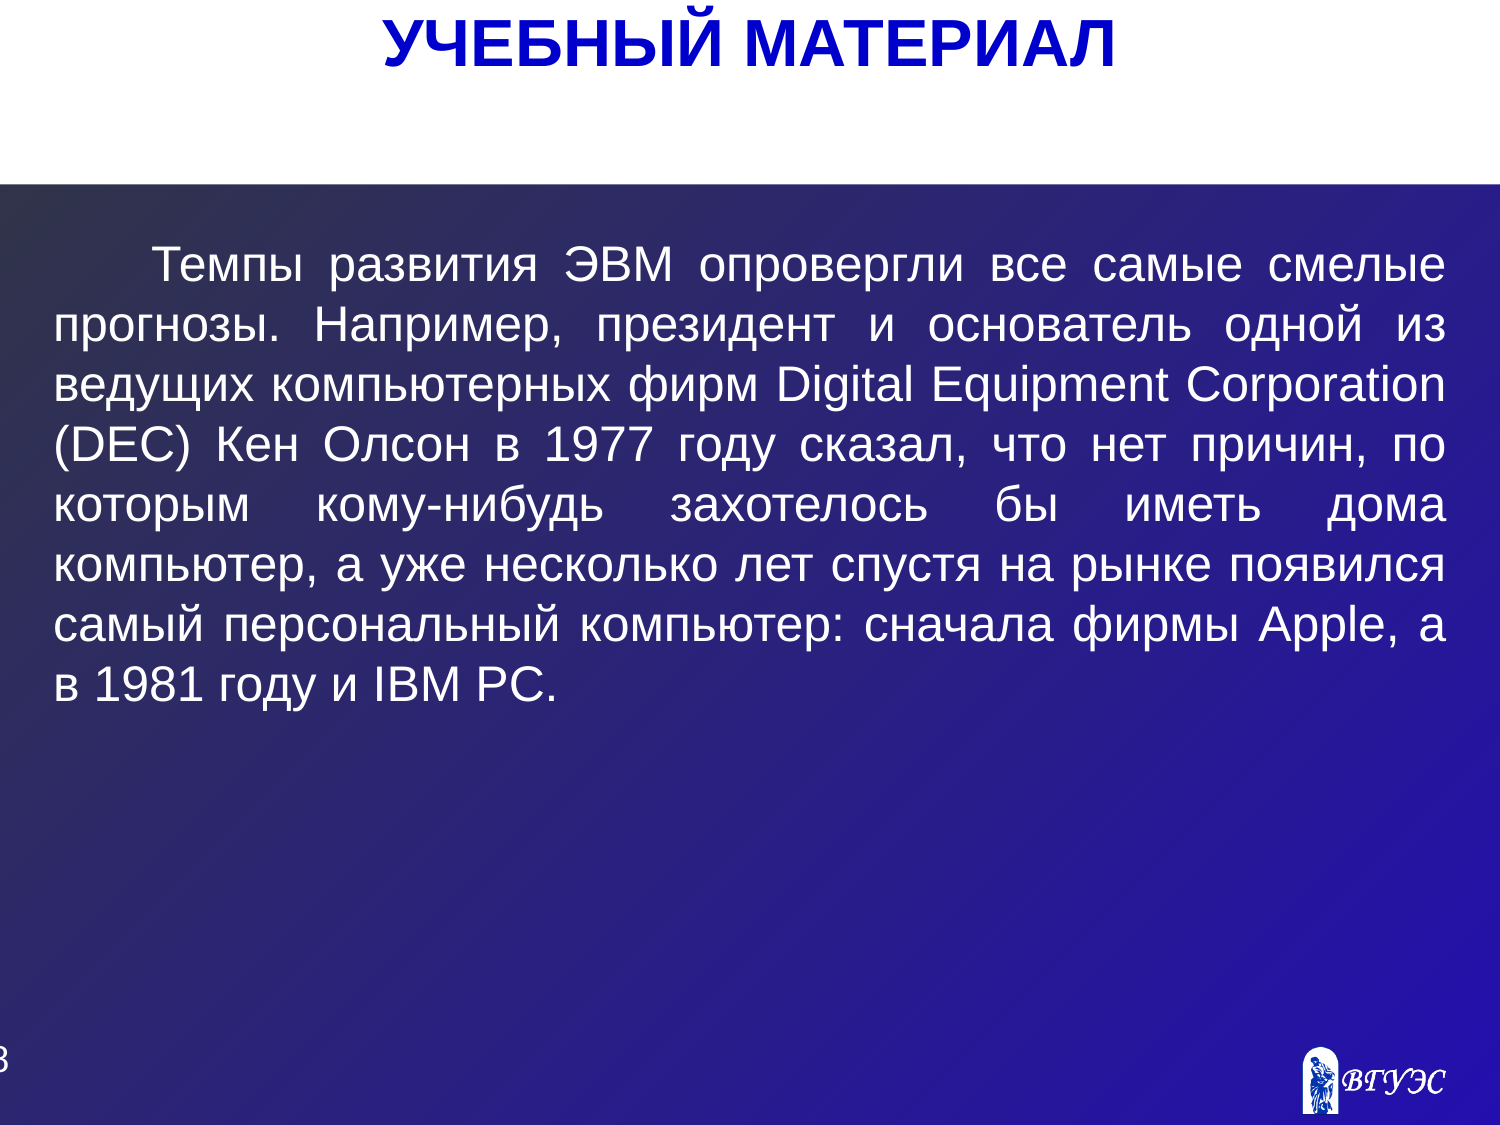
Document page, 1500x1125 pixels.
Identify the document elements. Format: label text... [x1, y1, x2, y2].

text_box Темпы развития ЭВМ опровергли все самые смелые прогнозы. Например, президент и основатель одной из ведущих компьютерных фирм Digital Equipment Corporation (DEC) Кен Олсон в 1977 году сказал, что нет причин, по которым кому-нибудь захотелось бы иметь дома компьютер, а уже несколько лет спустя на рынке появился самый персональный компьютер: сначала фирмы Apple, а в 1981 году и IBM PC. [53, 231, 1447, 1035]
text_box УЧЕБНЫЙ МАТЕРИАЛ [53, 0, 1447, 185]
text_box 8 [0, 1034, 160, 1080]
picture [1302, 1046, 1447, 1115]
